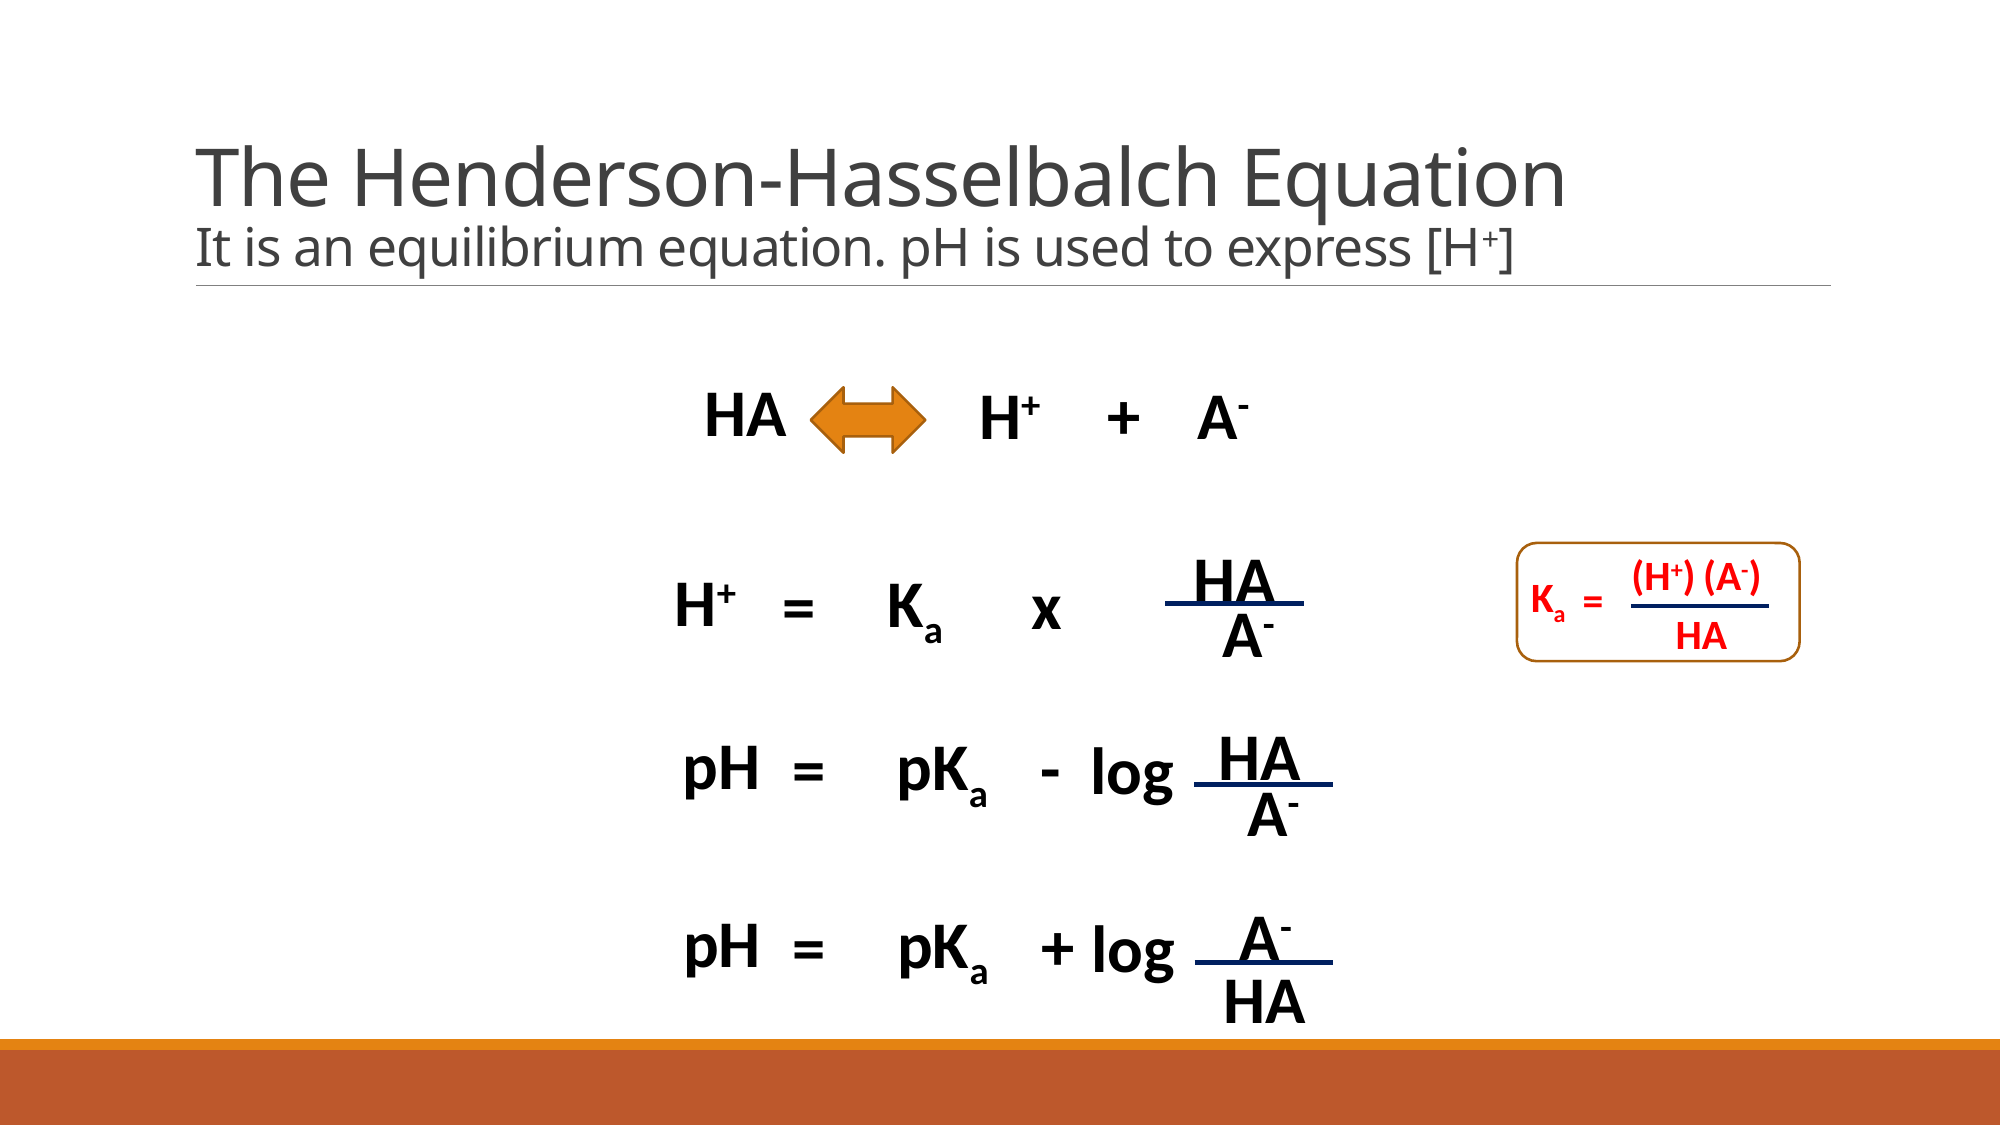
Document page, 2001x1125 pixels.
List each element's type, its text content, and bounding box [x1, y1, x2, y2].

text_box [657, 529, 1306, 680]
title The Henderson-Hasselbalch Equation It is an equilibrium equation. pH is used to express [H+] [180, 47, 1830, 285]
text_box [1514, 541, 1801, 667]
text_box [666, 706, 1333, 860]
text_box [688, 361, 1267, 462]
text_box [667, 885, 1334, 1046]
